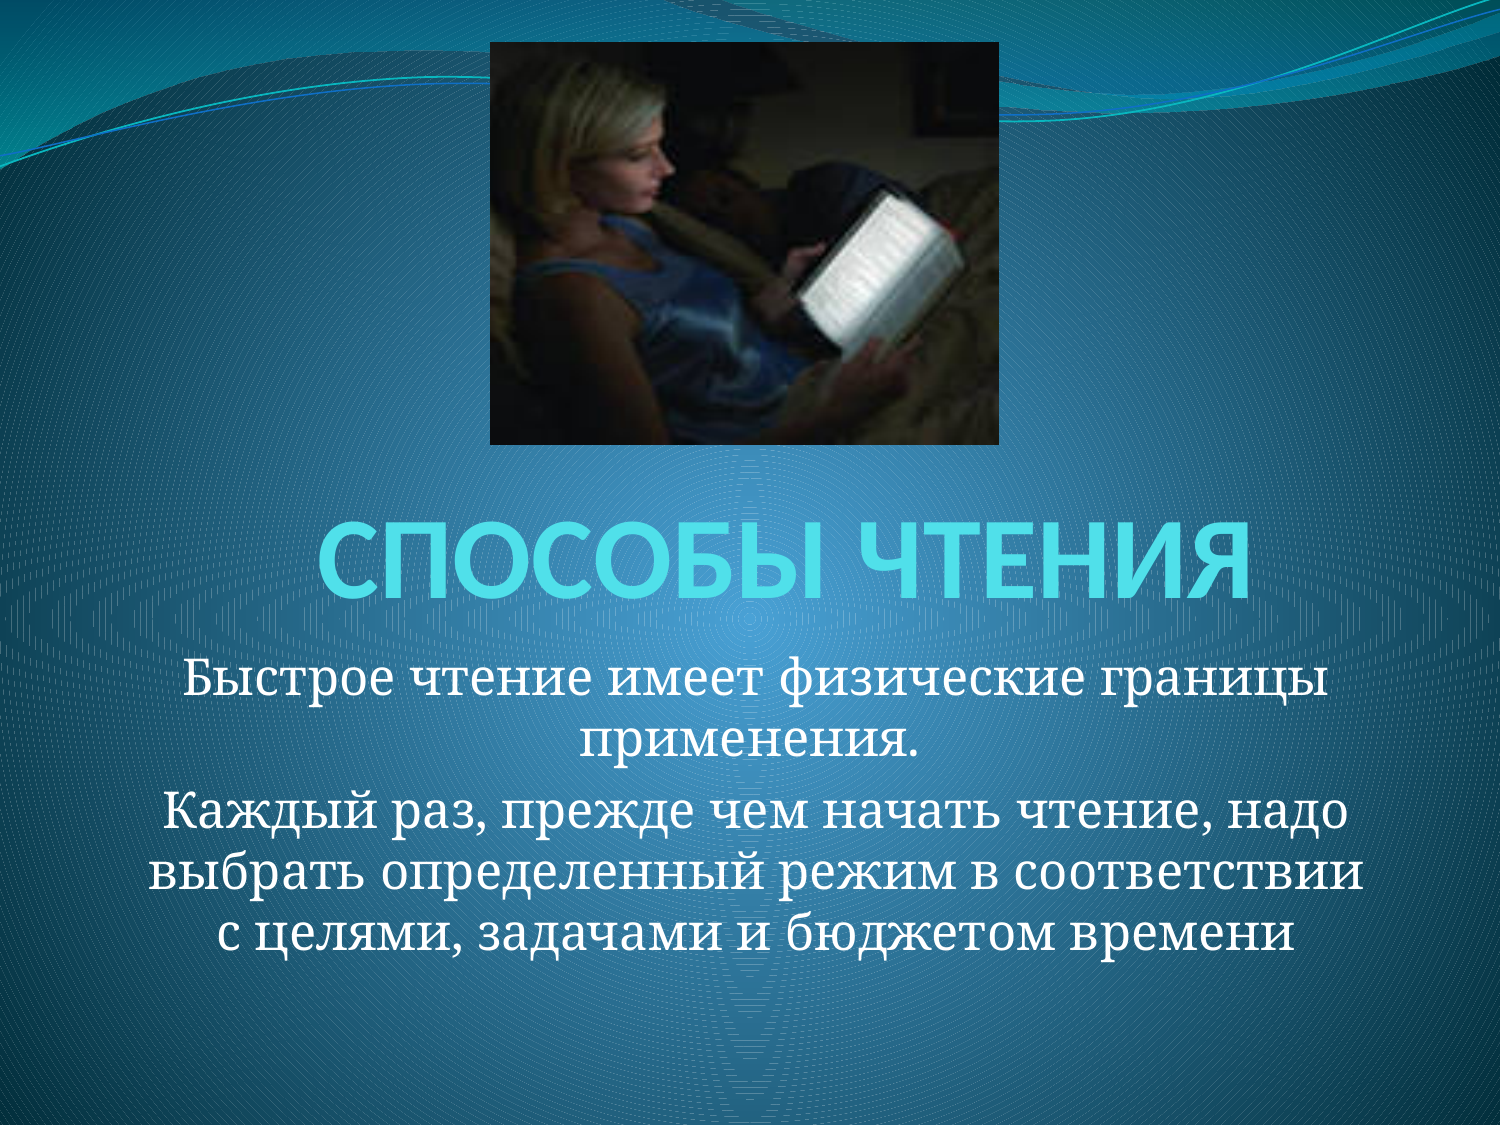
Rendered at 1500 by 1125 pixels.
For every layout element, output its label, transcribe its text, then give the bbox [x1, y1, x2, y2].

title СПОСОБЫ ЧТЕНИЯ [242, 456, 1258, 622]
subtitle Быстрое чтение имеет физические границы применения. Каждый раз, прежде чем начать чтение, надо выбрать определенный режим в соответствии с целями, задачами и бюджетом времени [147, 637, 1376, 1012]
picture [489, 42, 999, 445]
